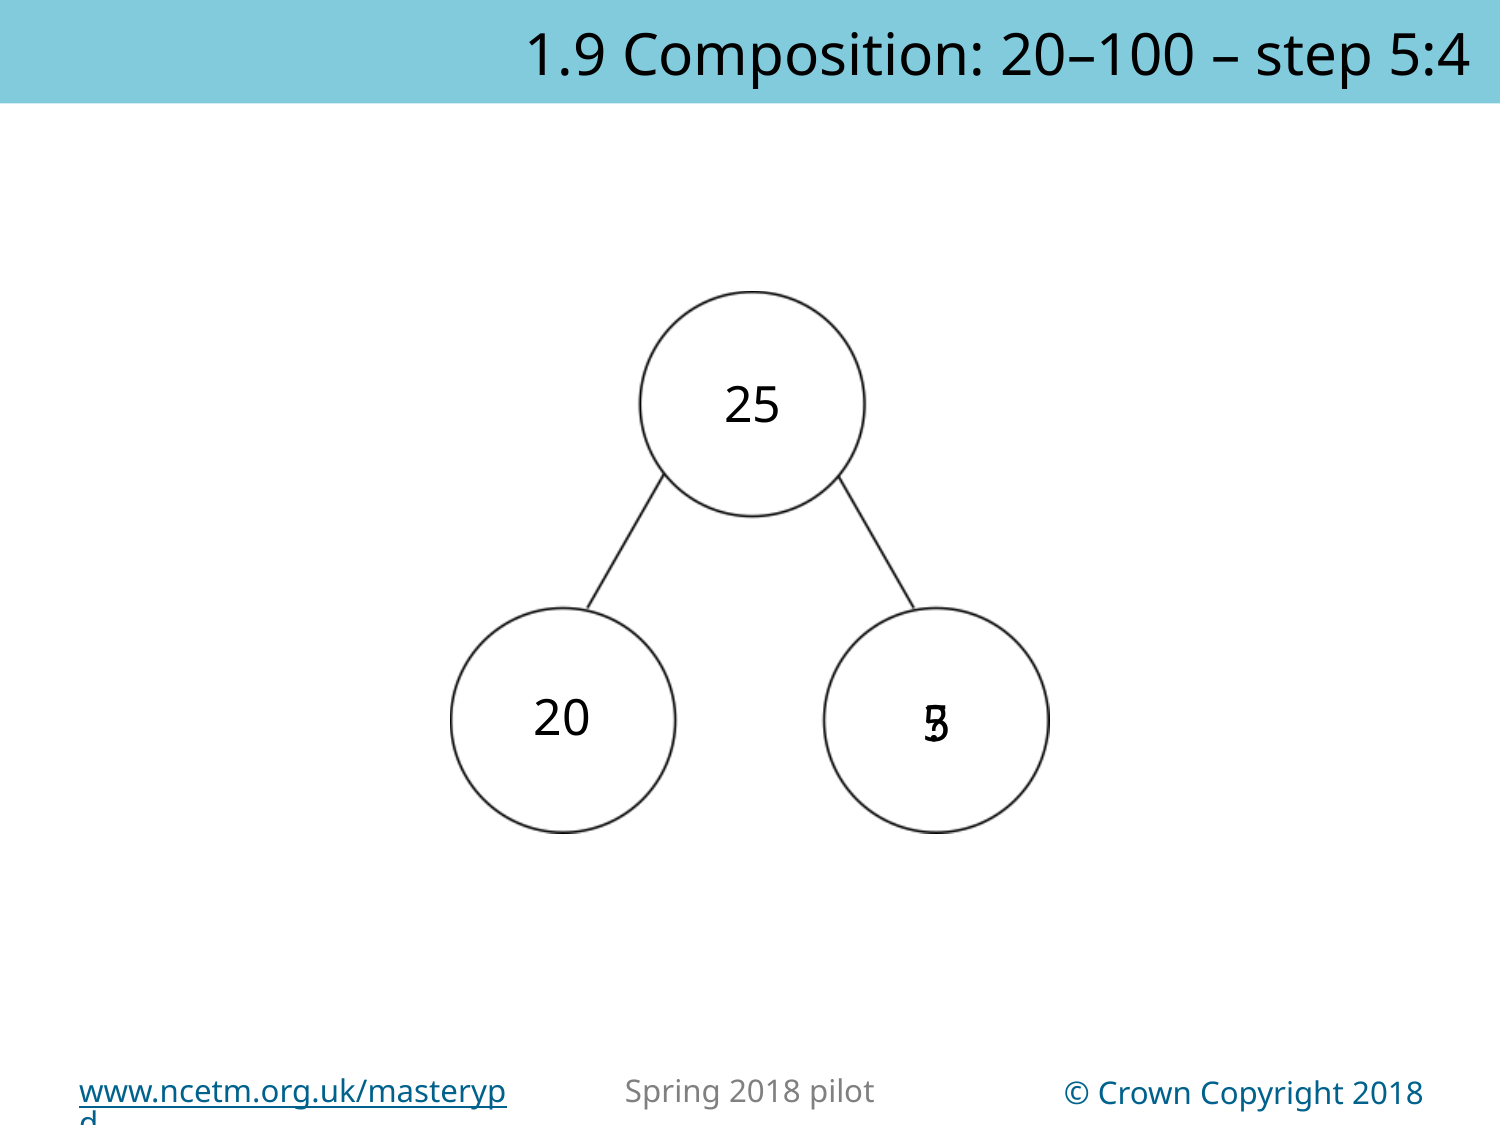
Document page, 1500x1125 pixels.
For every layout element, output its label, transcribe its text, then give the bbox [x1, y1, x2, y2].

list 1.9 Composition: 20–100 – step 5:4 [0, 0, 1500, 104]
picture [449, 290, 1050, 834]
